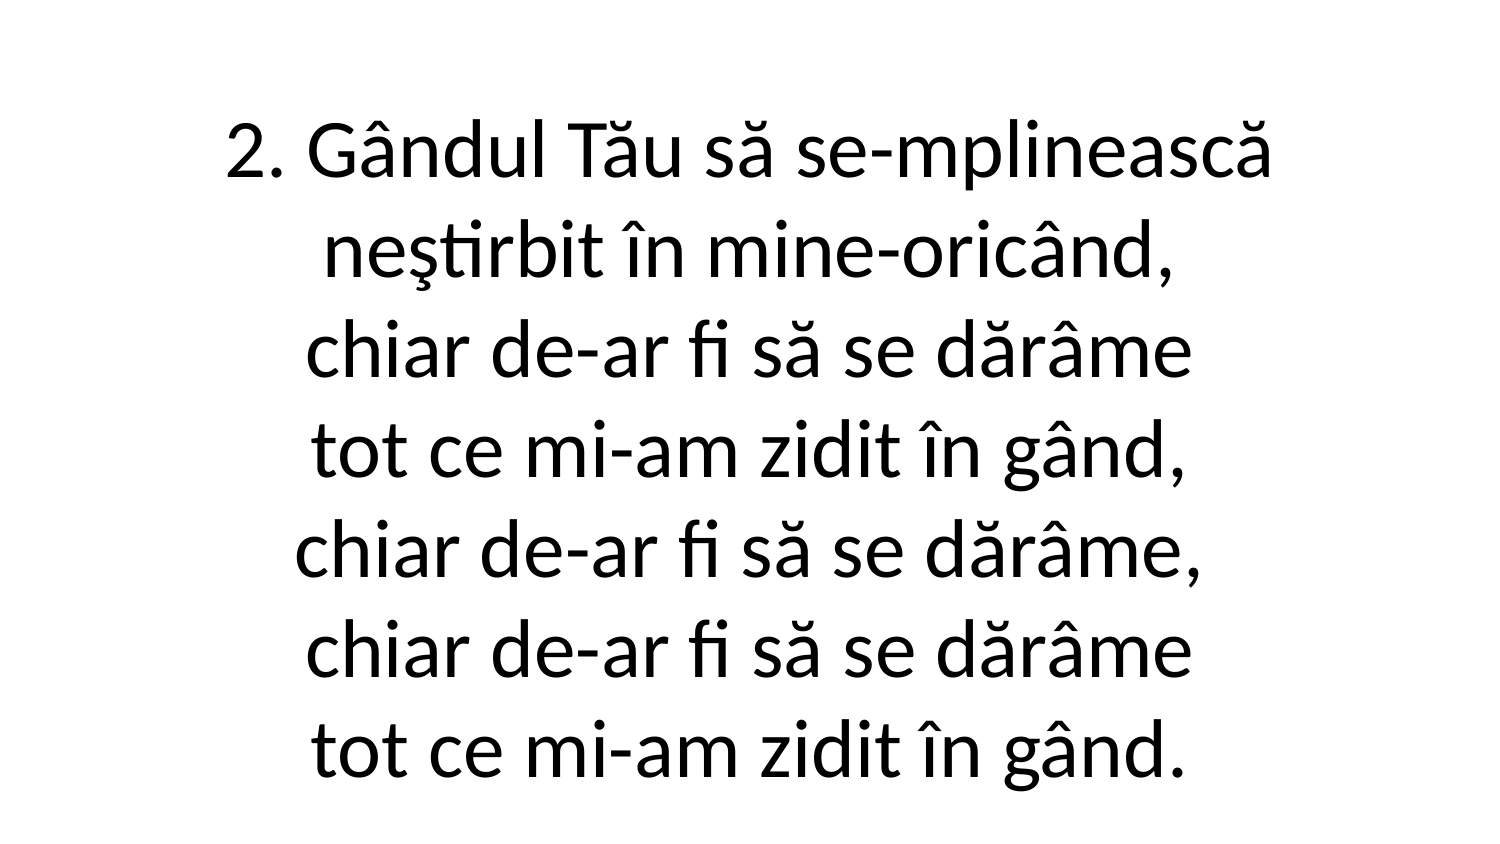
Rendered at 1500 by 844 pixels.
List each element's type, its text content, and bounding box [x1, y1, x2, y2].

text_box 2. Gândul Tău să se-mplinească neştirbit în mine-oricând, chiar de-ar fi să se dărâme tot ce mi-am zidit în gând, chiar de-ar fi să se dărâme, chiar de-ar fi să se dărâme tot ce mi-am zidit în gând. [209, 42, 1291, 802]
